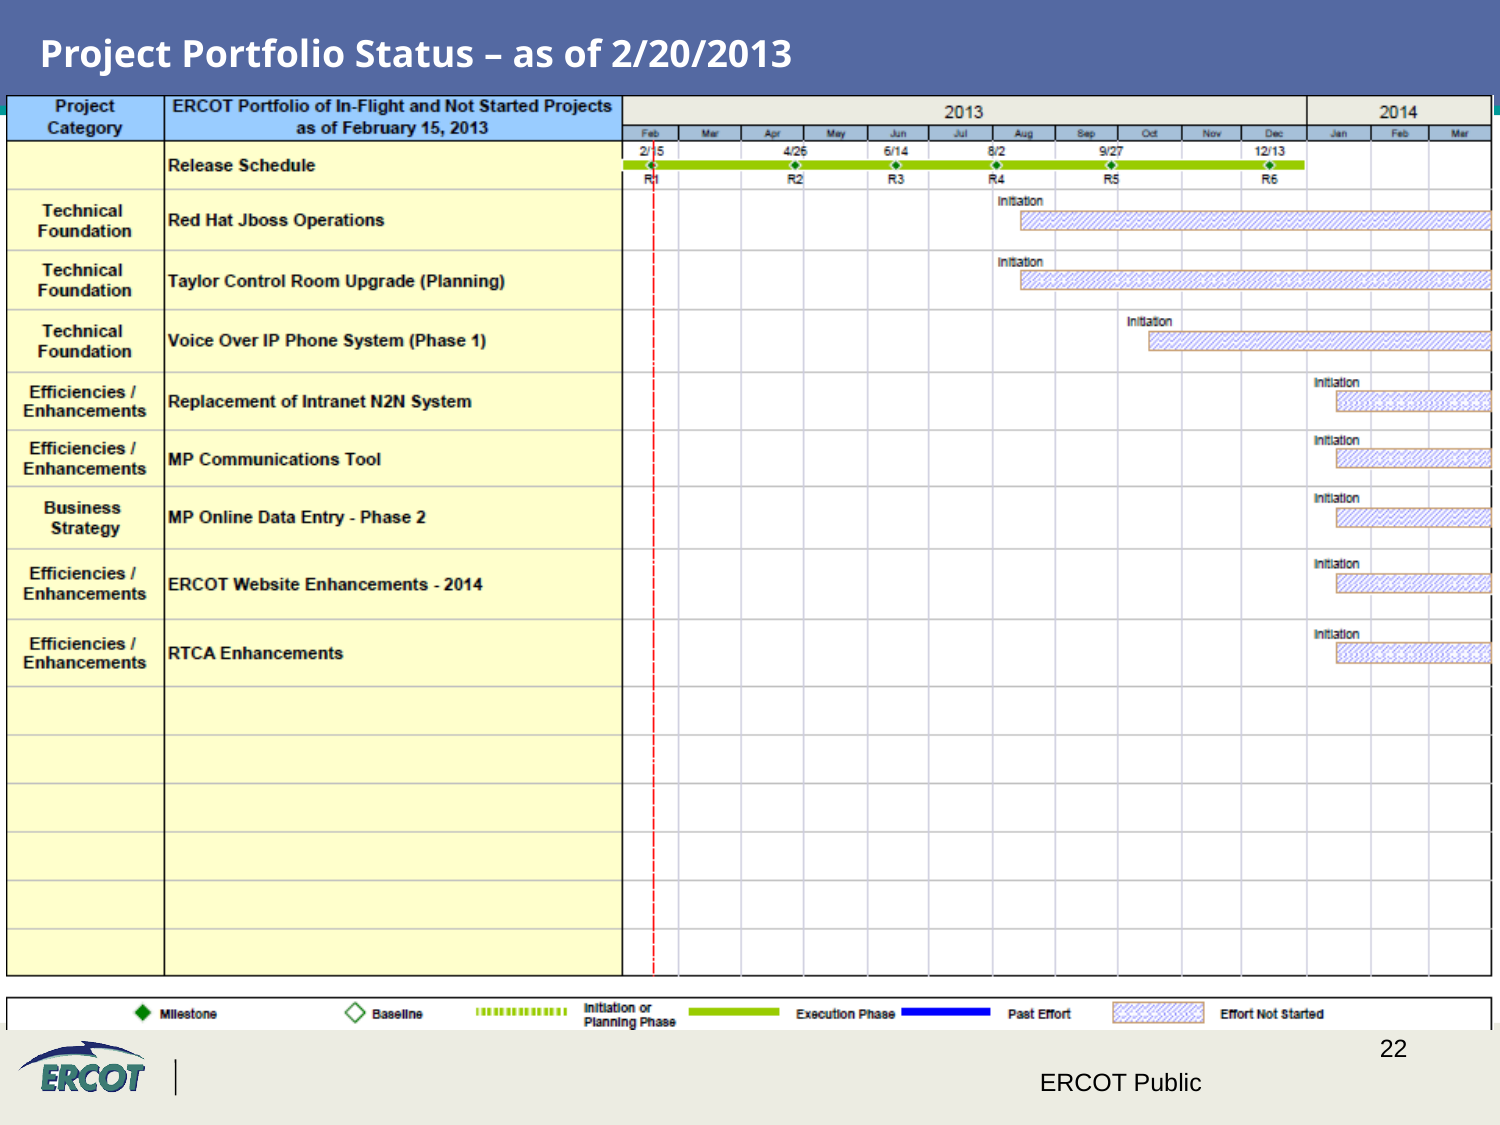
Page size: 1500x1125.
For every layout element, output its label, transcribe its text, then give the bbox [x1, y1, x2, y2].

picture [5, 94, 1494, 1030]
footer ERCOT Public [1025, 1059, 1438, 1125]
text_box [24, 22, 1450, 85]
text_box Project Portfolio Status – as of 2/20/2013 [24, 30, 1163, 93]
picture [10, 1031, 151, 1111]
